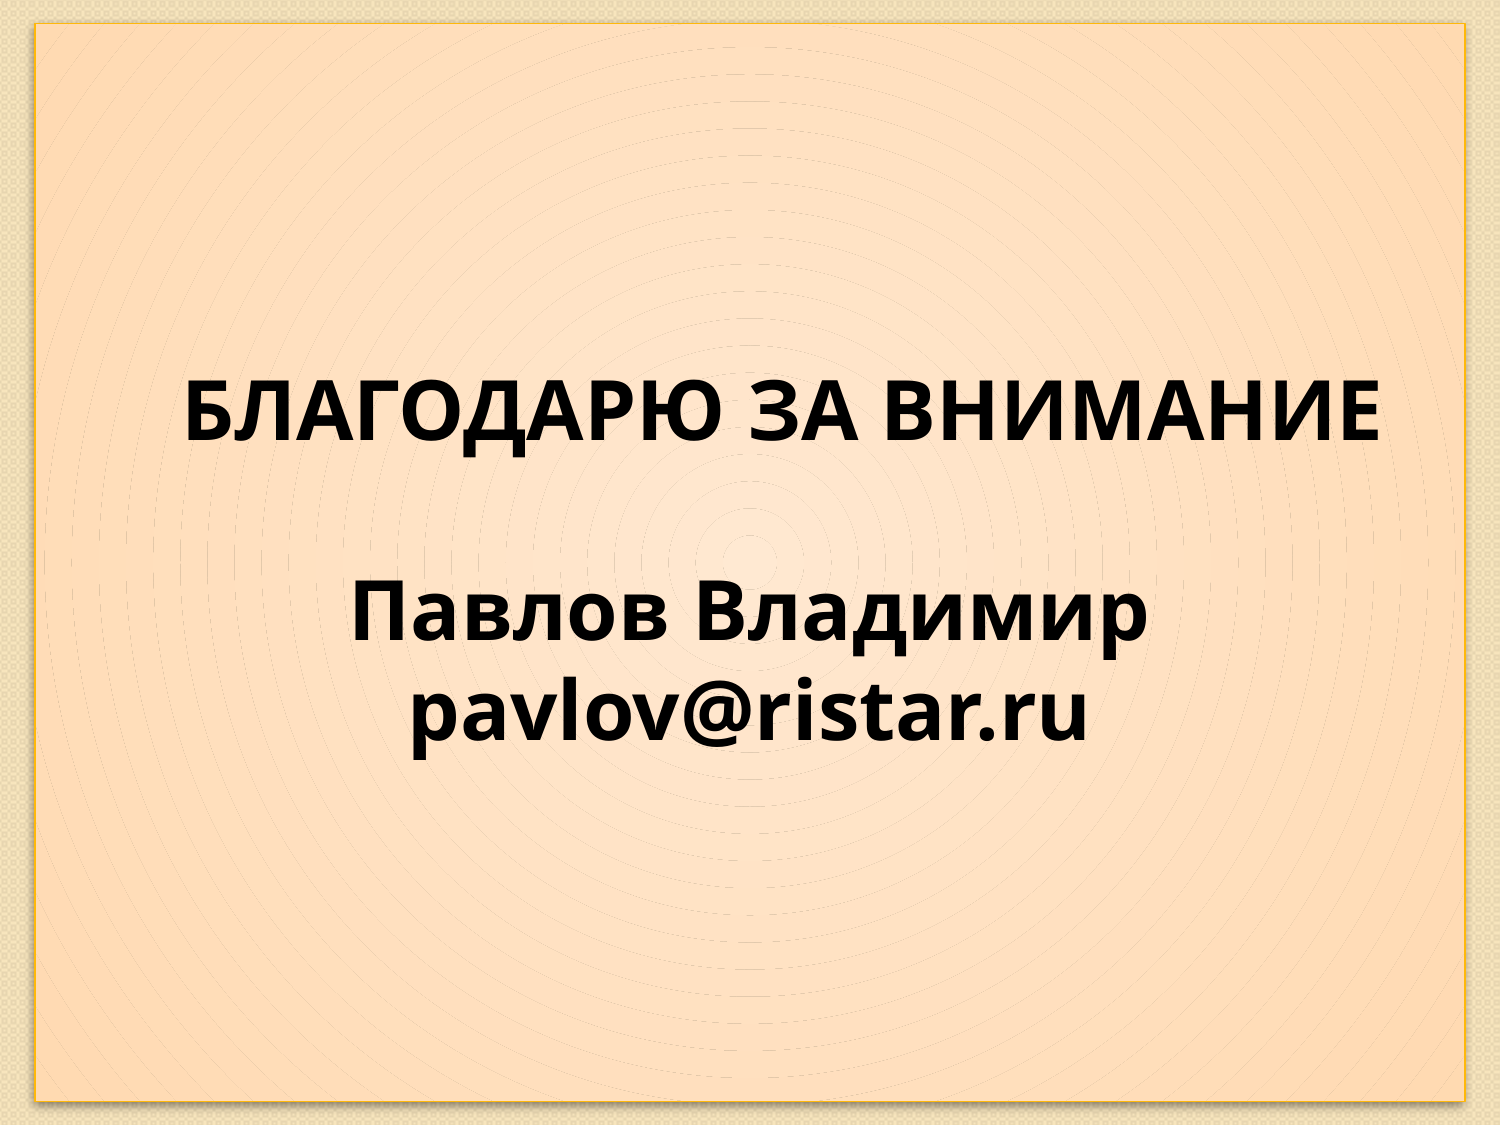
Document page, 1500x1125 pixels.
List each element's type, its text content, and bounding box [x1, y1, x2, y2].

title БЛАГОДАРЮ ЗА ВНИМАНИЕ Павлов Владимир pavlov@ristar.ru [34, 23, 1466, 1102]
